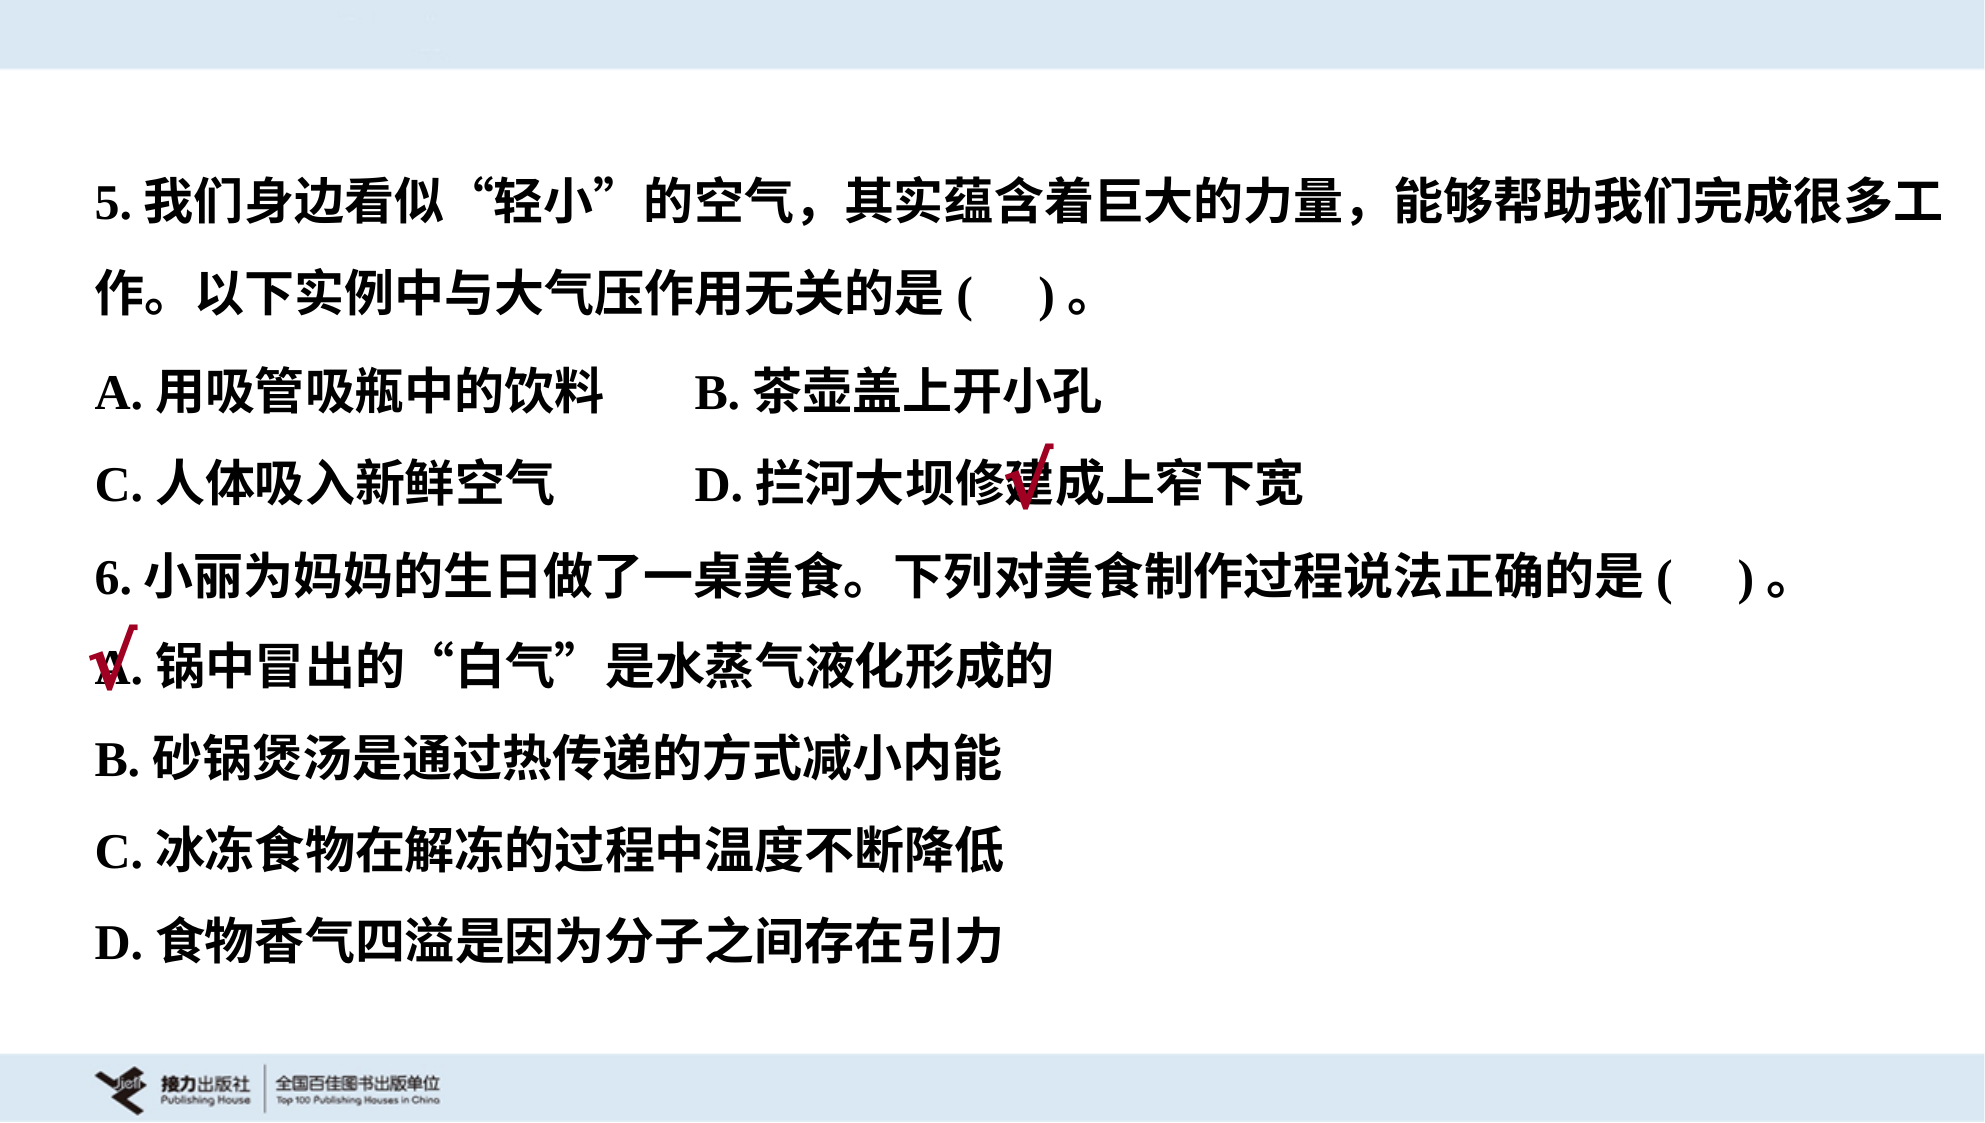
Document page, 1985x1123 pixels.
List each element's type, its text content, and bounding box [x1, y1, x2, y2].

text_box √ [86, 612, 139, 706]
text_box 5.我们身边看似“轻小”的空气，其实蕴含着巨大的力量，能够帮助我们完成很多工 作。以下实例中与大气压作用无关的是( )。 [94, 138, 1892, 322]
text_box A.用吸管吸瓶中的饮料 B.茶壶盖上开小孔 C.人体吸入新鲜空气 D.拦河大坝修建成上窄下宽 [94, 327, 1892, 512]
text_box √ [1002, 431, 1055, 524]
picture [0, 0, 1985, 1122]
text_box A.锅中冒出的“白气”是水蒸气液化形成的 B.砂锅煲汤是通过热传递的方式减小内能 C.冰冻食物在解冻的过程中温度不断降低 D.食物香气四溢是因为分子之间存在引力 [94, 603, 1892, 970]
text_box 6.小丽为妈妈的生日做了一桌美食。下列对美食制作过程说法正确的是( )。 [94, 517, 1892, 603]
